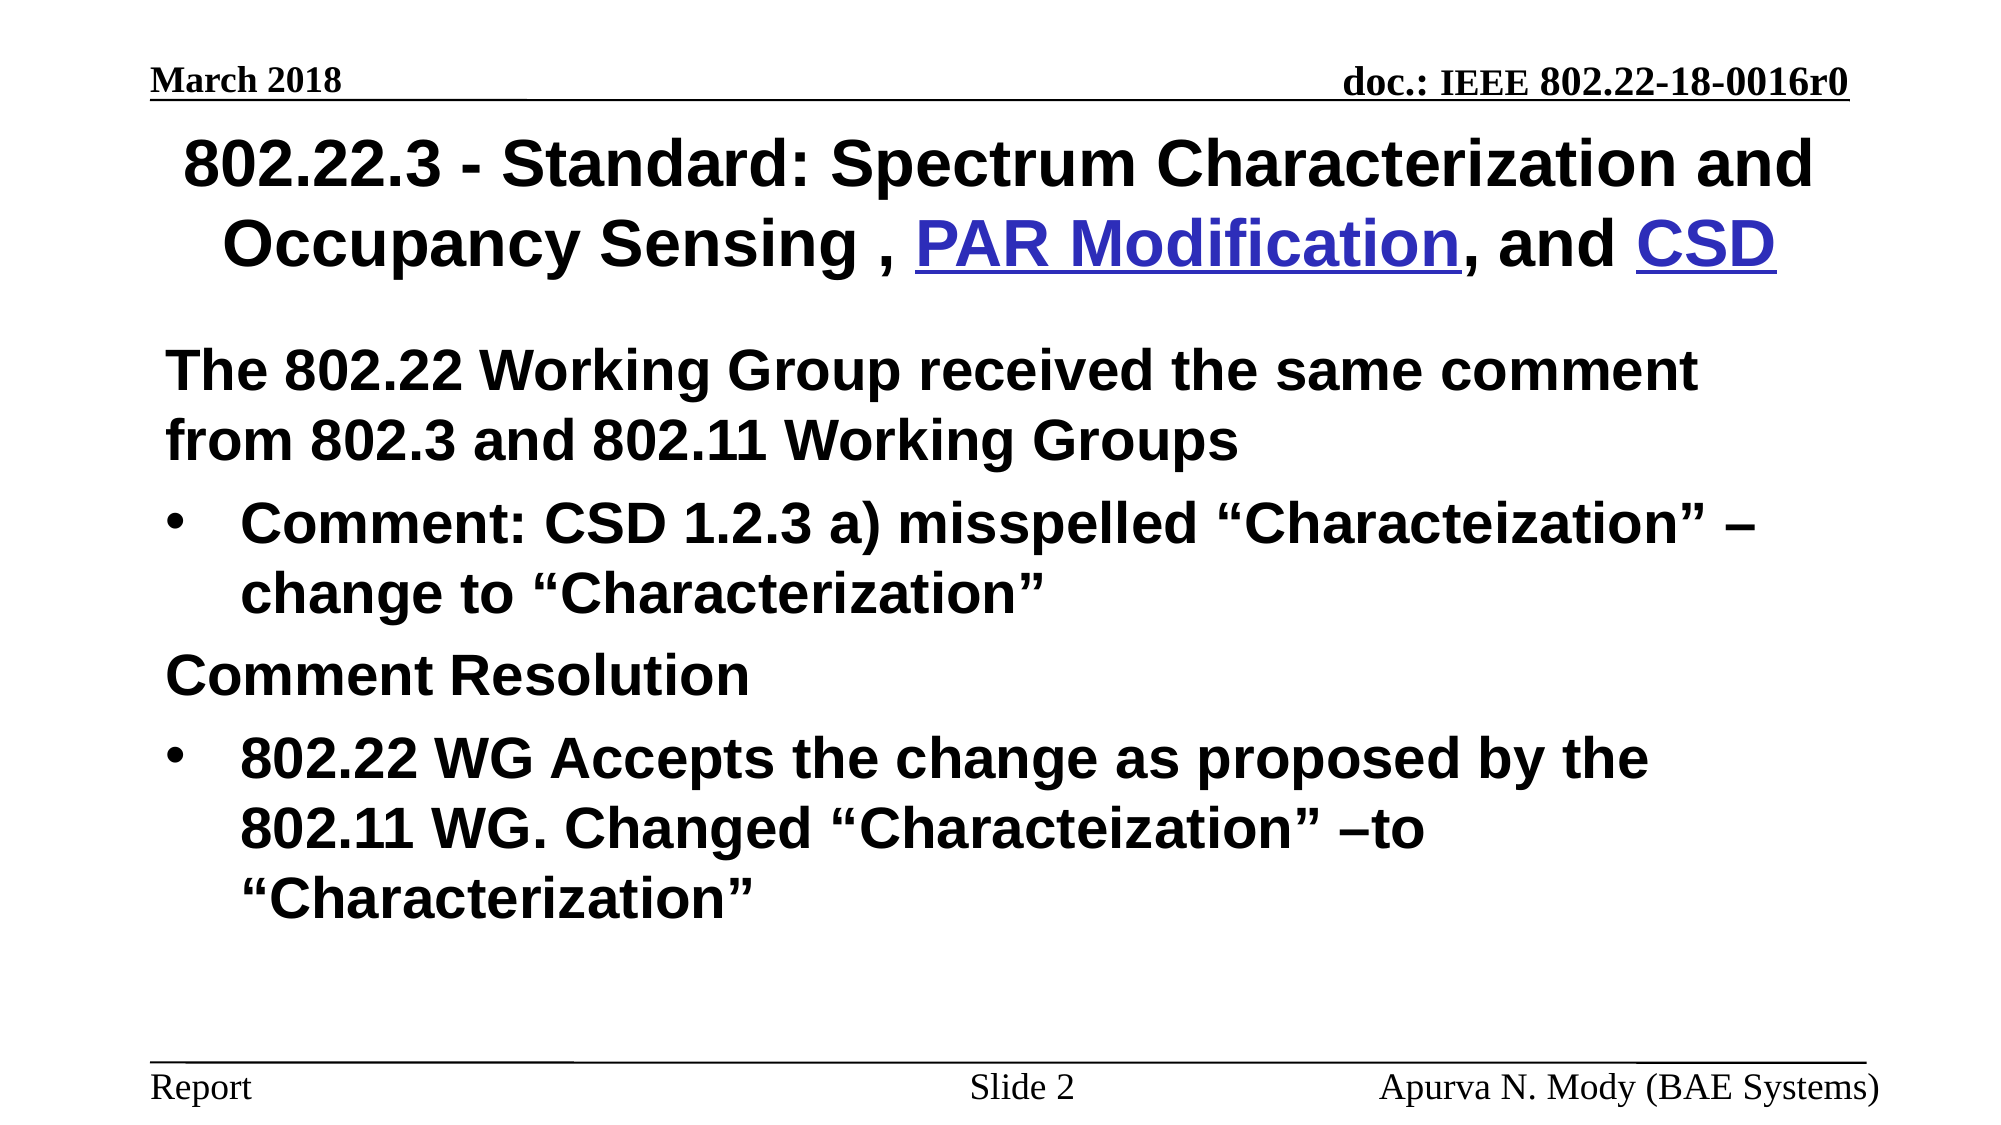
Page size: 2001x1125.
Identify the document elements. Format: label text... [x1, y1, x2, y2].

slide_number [149, 49, 431, 100]
slide_number Slide 2 [950, 1061, 1095, 1125]
list The 802.22 Working Group received the same comment from 802.3 and 802.11 Working Groups Comment: CSD 1.2.3 a) misspelled “Characteization” – change to “Characterization” Comment Resolution 802.22 WG Accepts the change as proposed by the 802.11 WG. Changed “Characteization” –to “Characterization” [149, 324, 1850, 1000]
footer Apurva N. Mody (BAE Systems) [1224, 1061, 1881, 1125]
title 802.22.3 - Standard: Spectrum Characterization and Occupancy Sensing , PAR Modification, and CSD [149, 112, 1850, 288]
